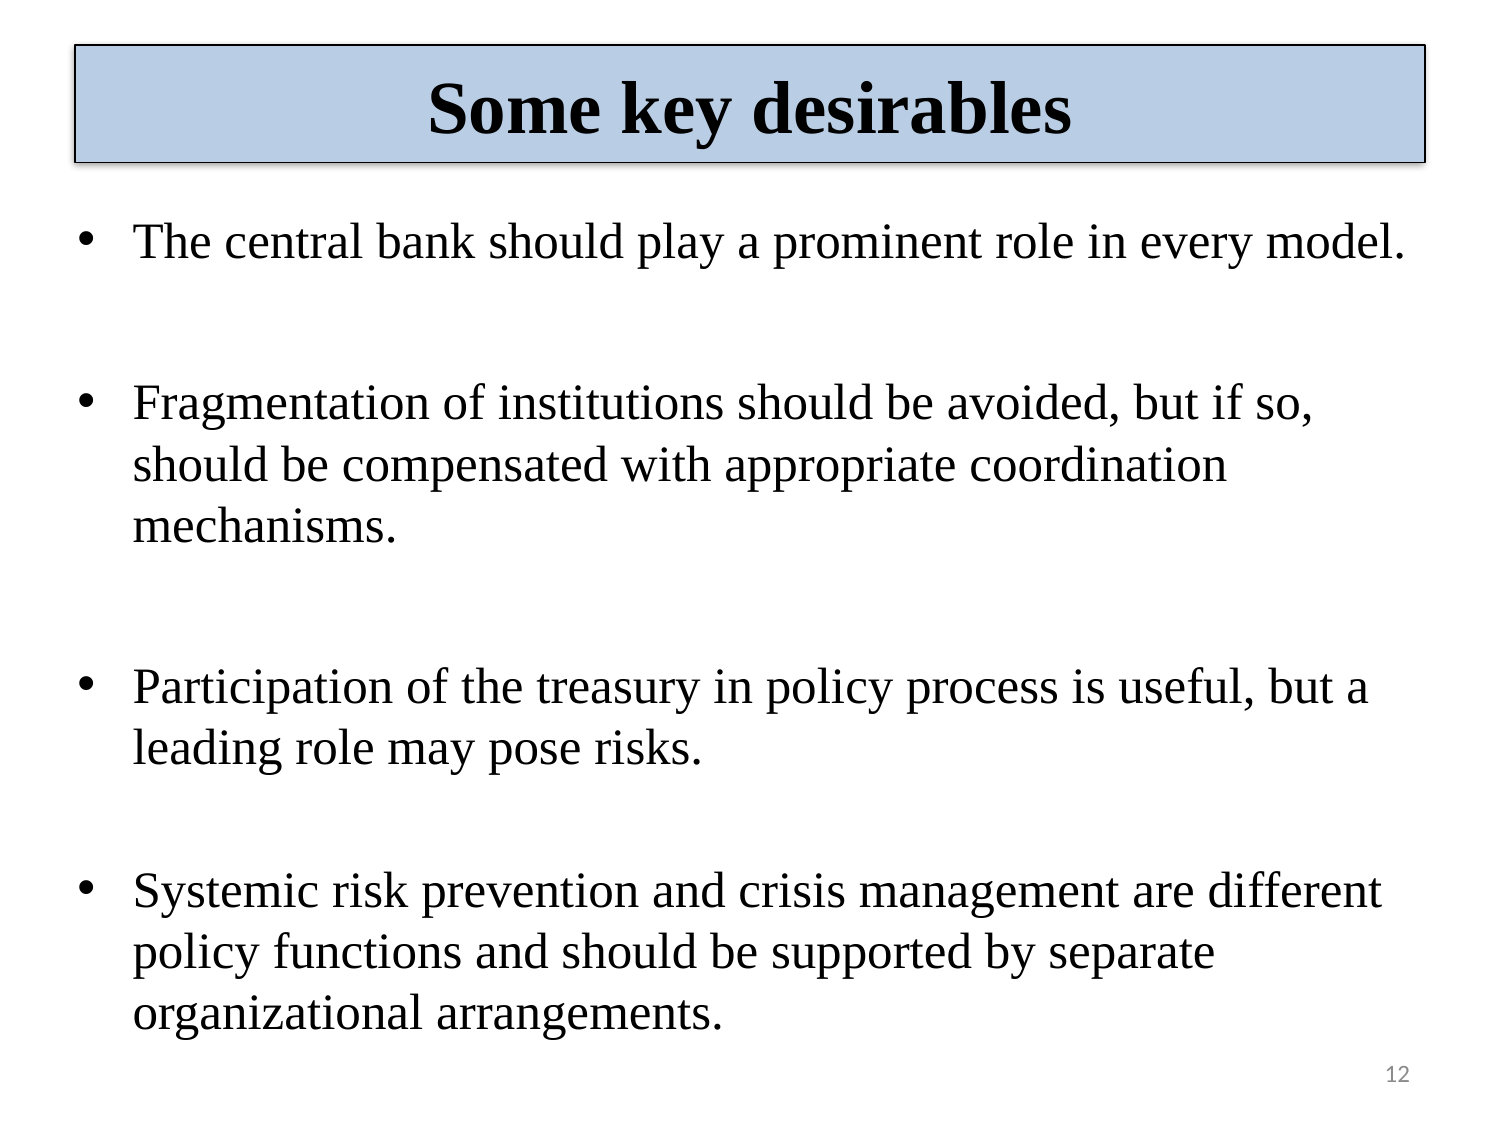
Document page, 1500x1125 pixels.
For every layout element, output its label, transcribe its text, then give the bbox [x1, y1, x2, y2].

list The central bank should play a prominent role in every model. Fragmentation of institutions should be avoided, but if so, should be compensated with appropriate coordination mechanisms. Participation of the treasury in policy process is useful, but a leading role may pose risks. Systemic risk prevention and crisis management are different policy functions and should be supported by separate organizational arrangements. [62, 200, 1425, 1063]
slide_number 12 [1074, 1042, 1425, 1103]
title Some key desirables [74, 44, 1426, 163]
